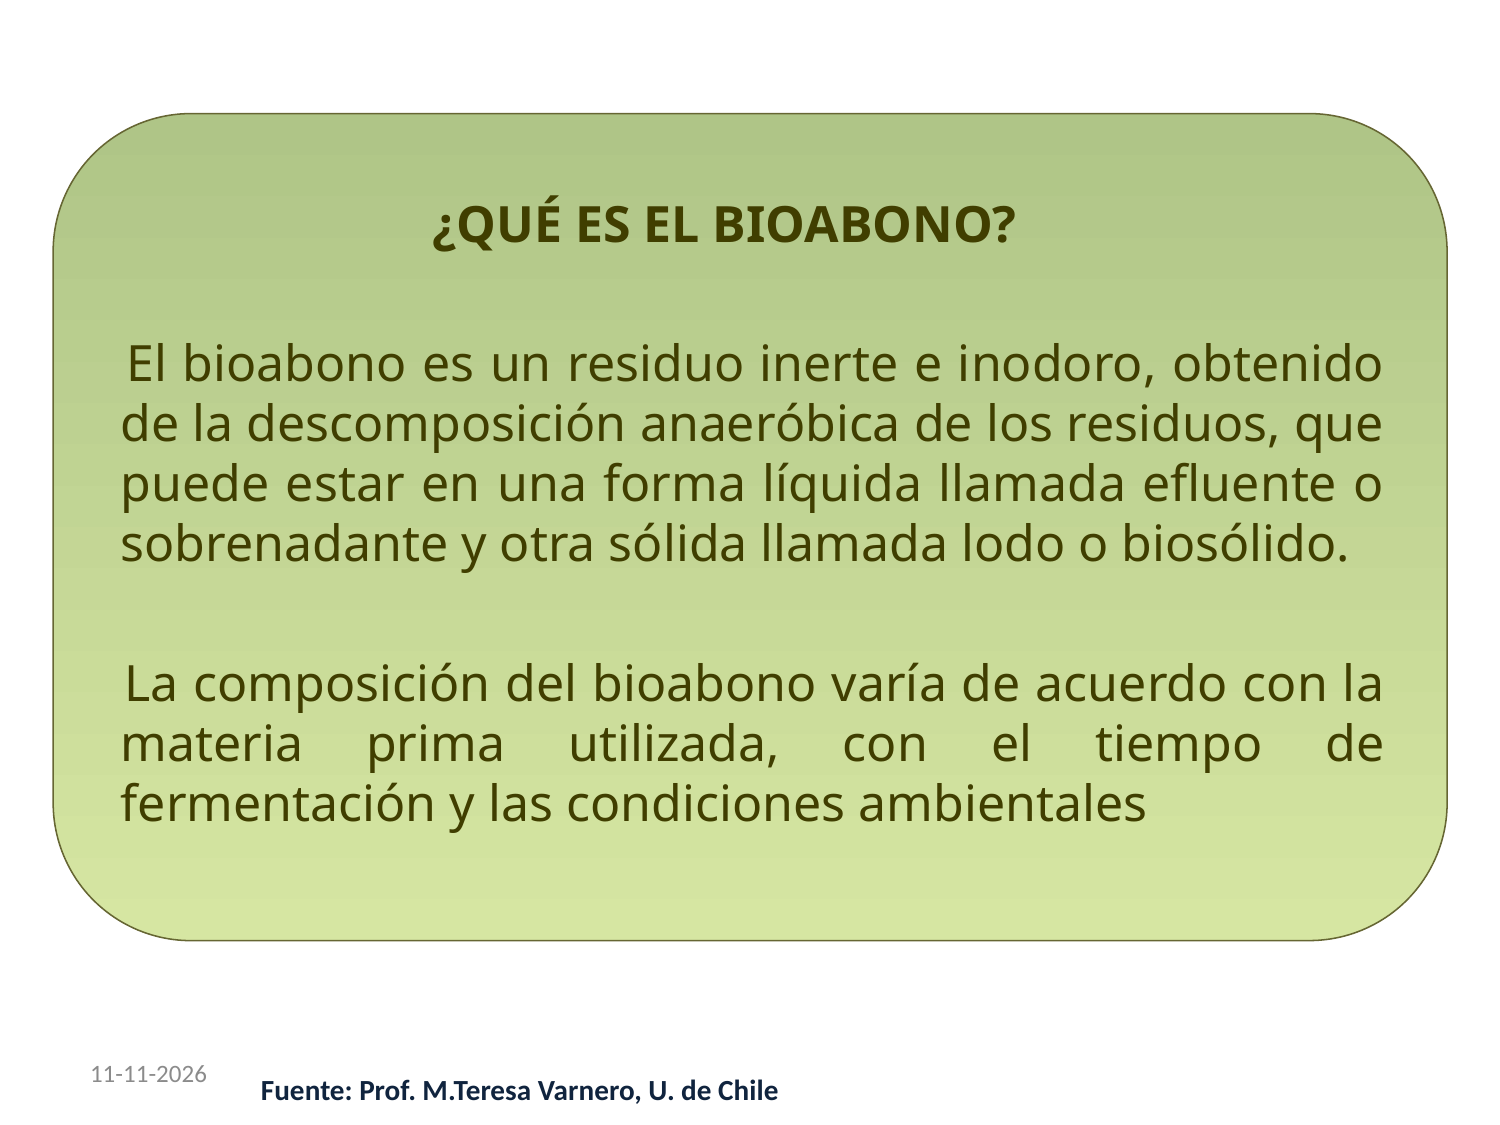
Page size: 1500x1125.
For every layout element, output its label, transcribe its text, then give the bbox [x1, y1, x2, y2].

text_box [70, 113, 1448, 907]
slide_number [75, 1042, 425, 1103]
text_box ¿QUÉ ES EL BIOABONO? El bioabono es un residuo inerte e inodoro, obtenido de la descomposición anaeróbica de los residuos, que puede estar en una forma líquida llamada efluente o sobrenadante y otra sólida llamada lodo o biosólido. La composición del bioabono varía de acuerdo con la materia prima utilizada, con el tiempo de fermentación y las condiciones ambientales [49, 184, 1400, 941]
text_box Fuente: Prof. M.Teresa Varnero, U. de Chile [246, 1064, 1231, 1114]
